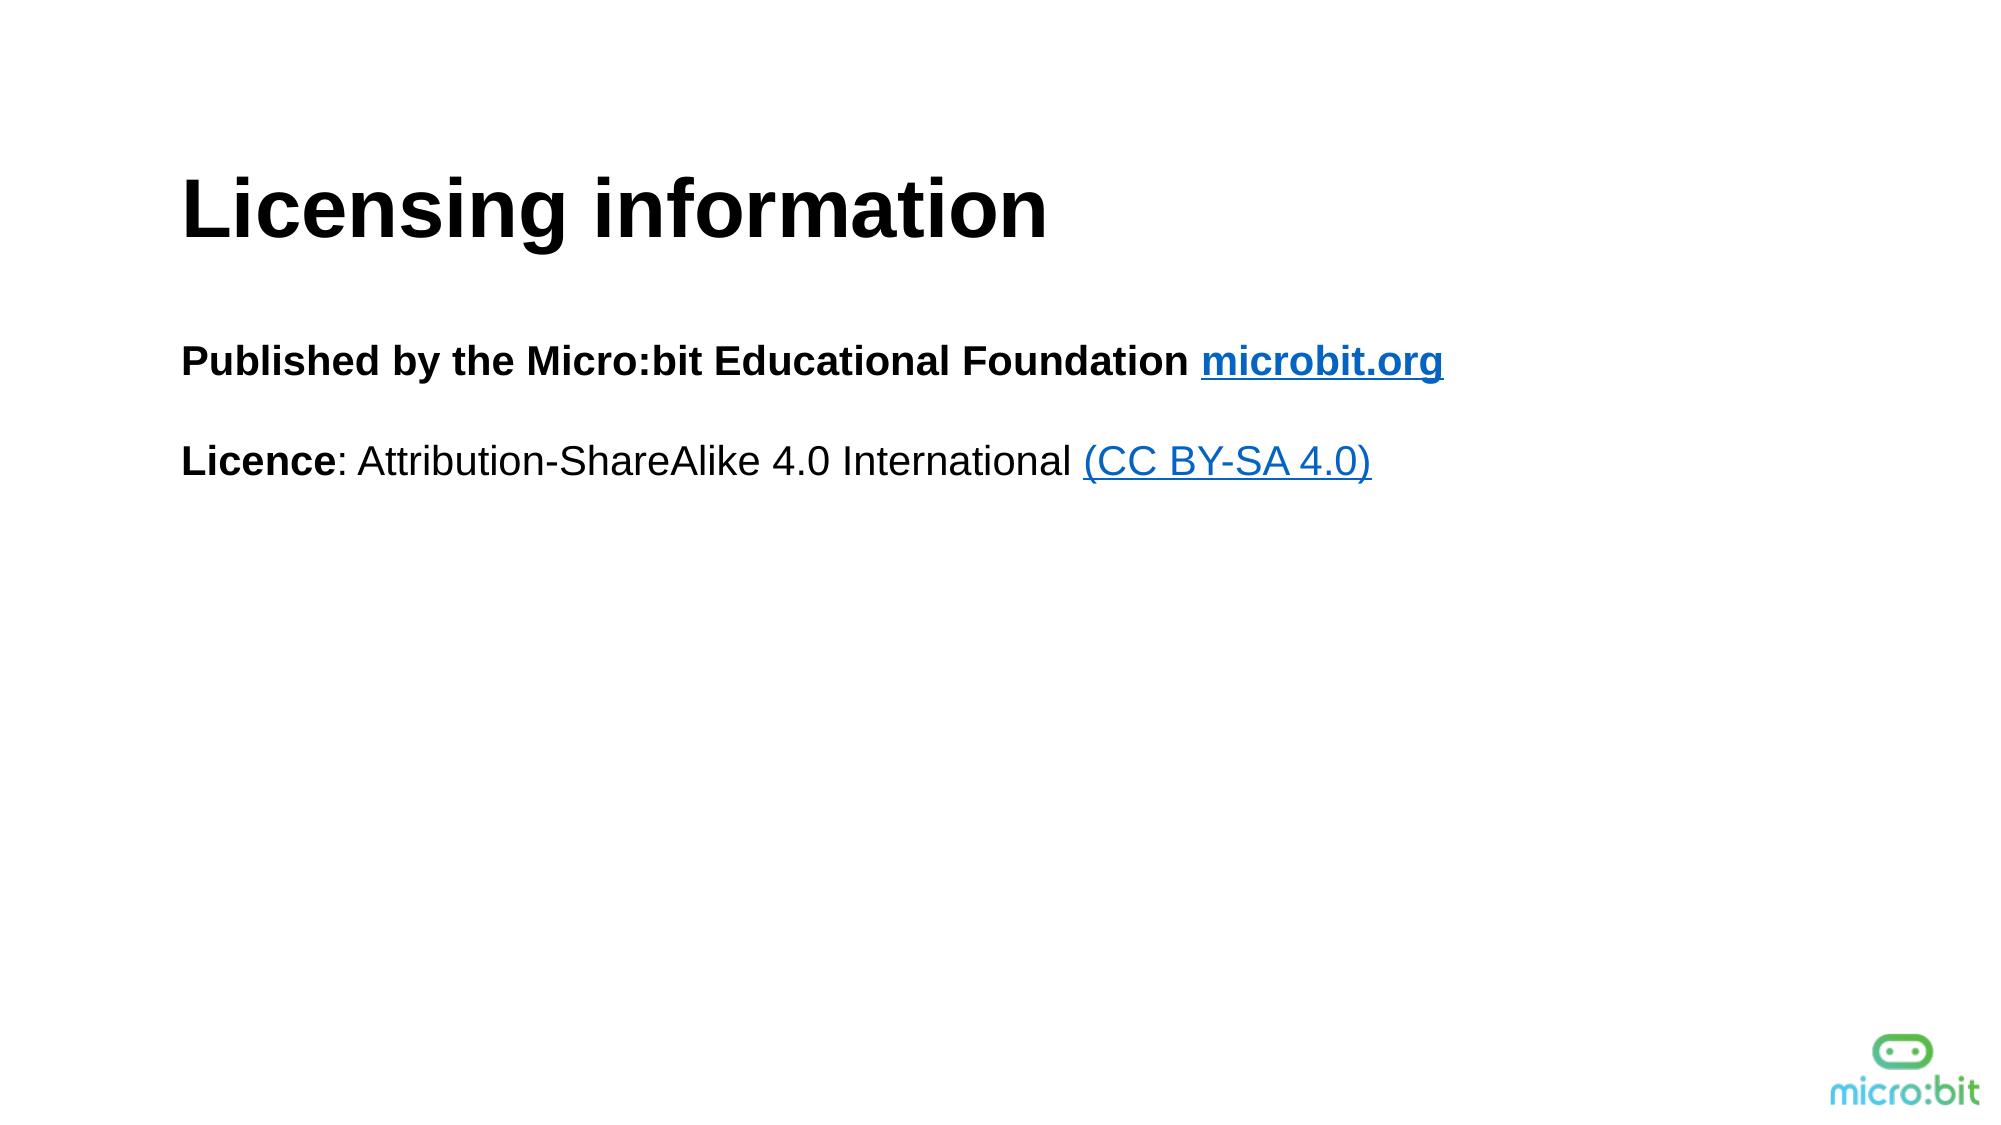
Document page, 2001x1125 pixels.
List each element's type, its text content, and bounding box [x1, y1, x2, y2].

text_box Licensing information Published by the Micro:bit Educational Foundation microbit.org Licence: Attribution-ShareAlike 4.0 International (CC BY-SA 4.0) [166, 60, 1918, 884]
picture [1830, 1029, 1980, 1106]
